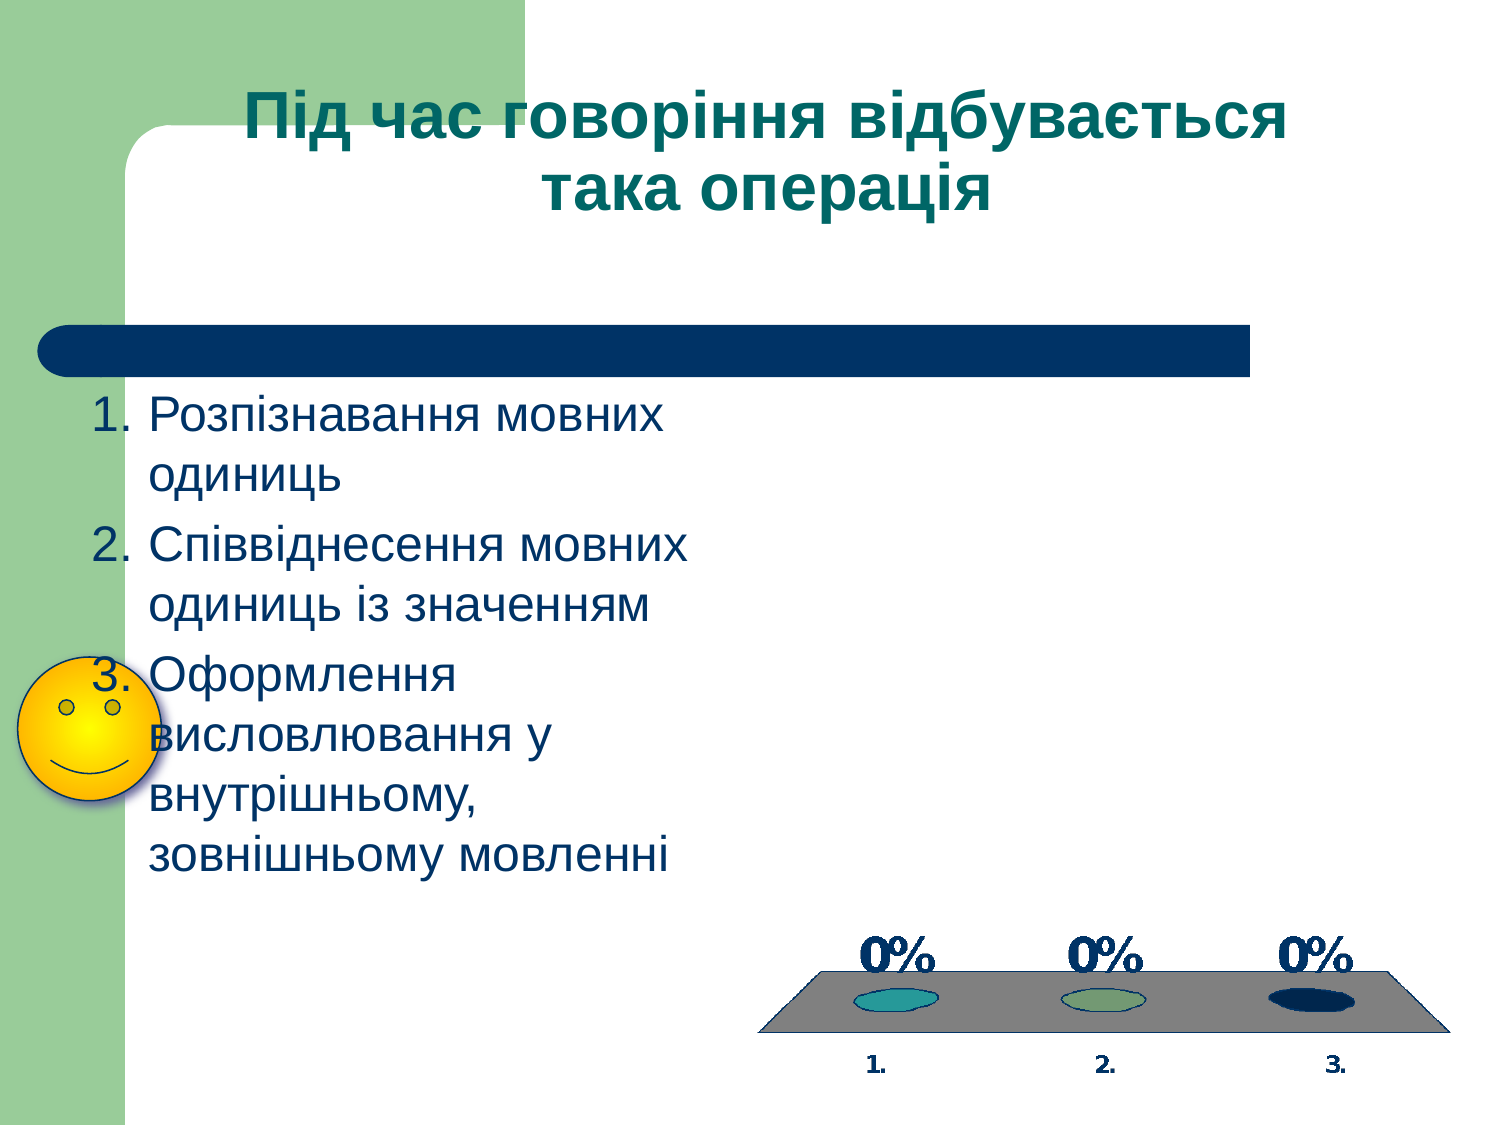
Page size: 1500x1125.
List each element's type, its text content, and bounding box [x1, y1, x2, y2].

text_box [17, 658, 76, 800]
title Під час говоріння відбувається така операція [159, 45, 1375, 233]
picture [739, 302, 1490, 1115]
list Розпізнавання мовних одиниць Співвіднесення мовних одиниць із значенням Оформлення висловлювання у внутрішньому, зовнішньому мовленні [76, 373, 734, 1035]
